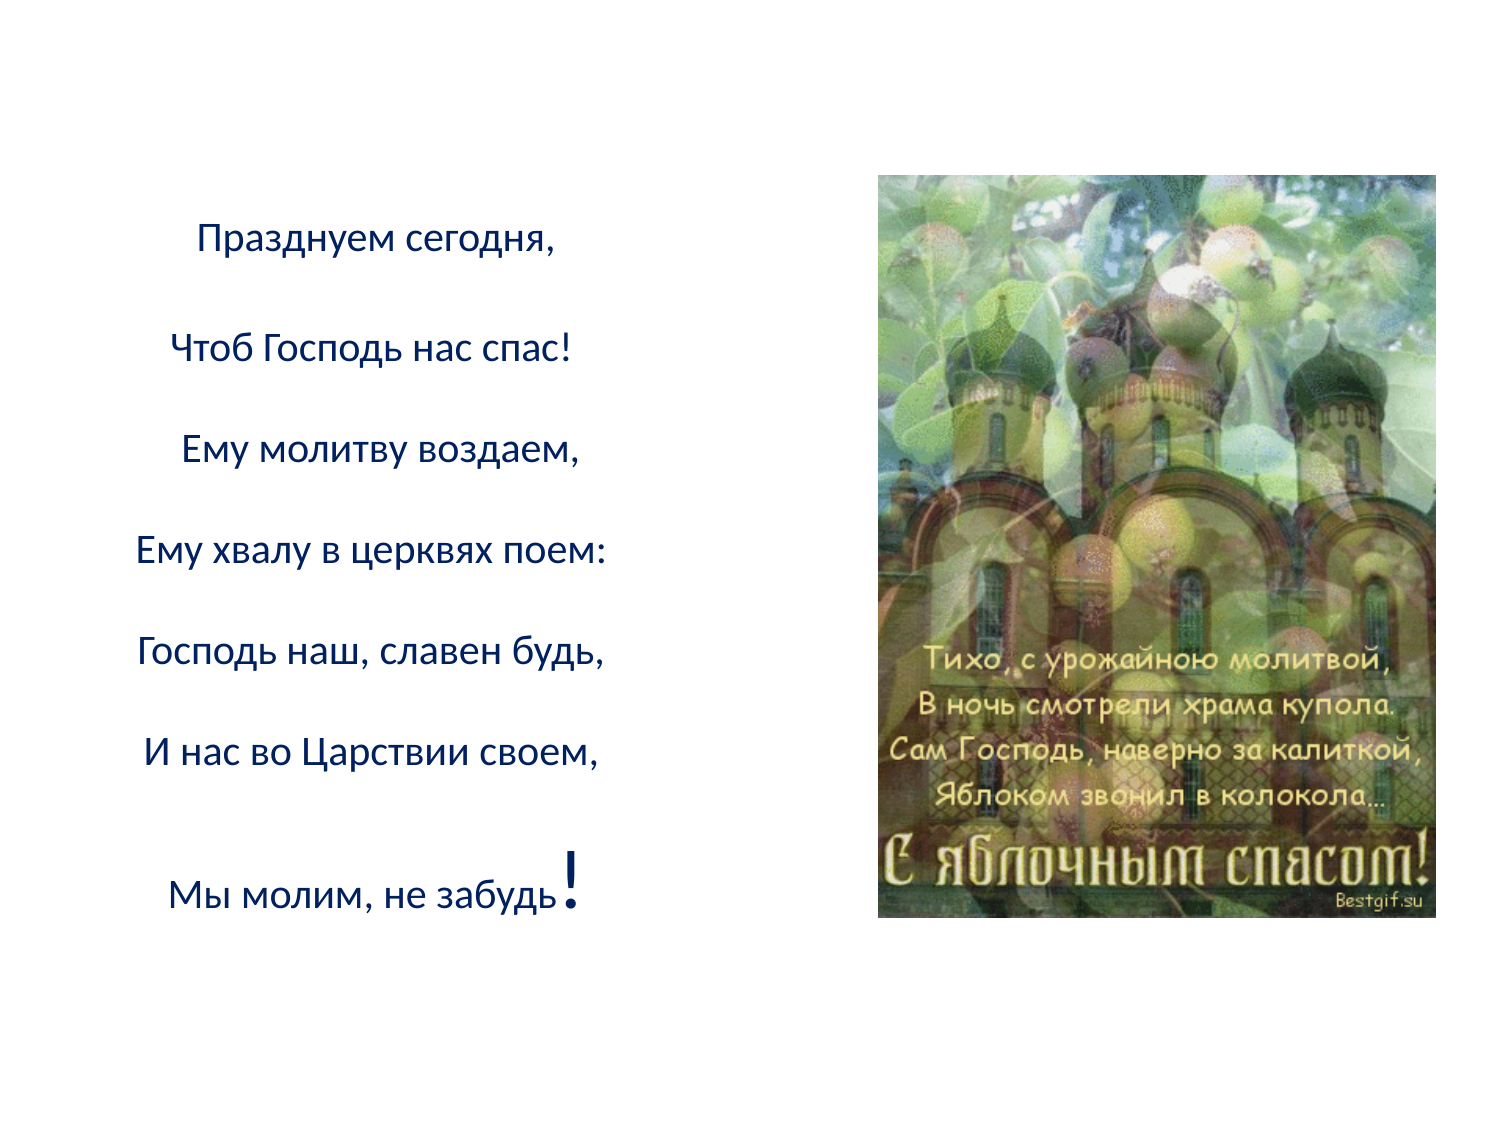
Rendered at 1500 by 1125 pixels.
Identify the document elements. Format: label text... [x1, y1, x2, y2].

title Празднуем сегодня, Чтоб Господь нас спас! Ему молитву воздаем, Ему хвалу в церквях поем: Господь наш, славен будь, И нас во Царствии своем, Мы молим, не забудь! [75, 45, 668, 938]
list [878, 175, 1436, 919]
